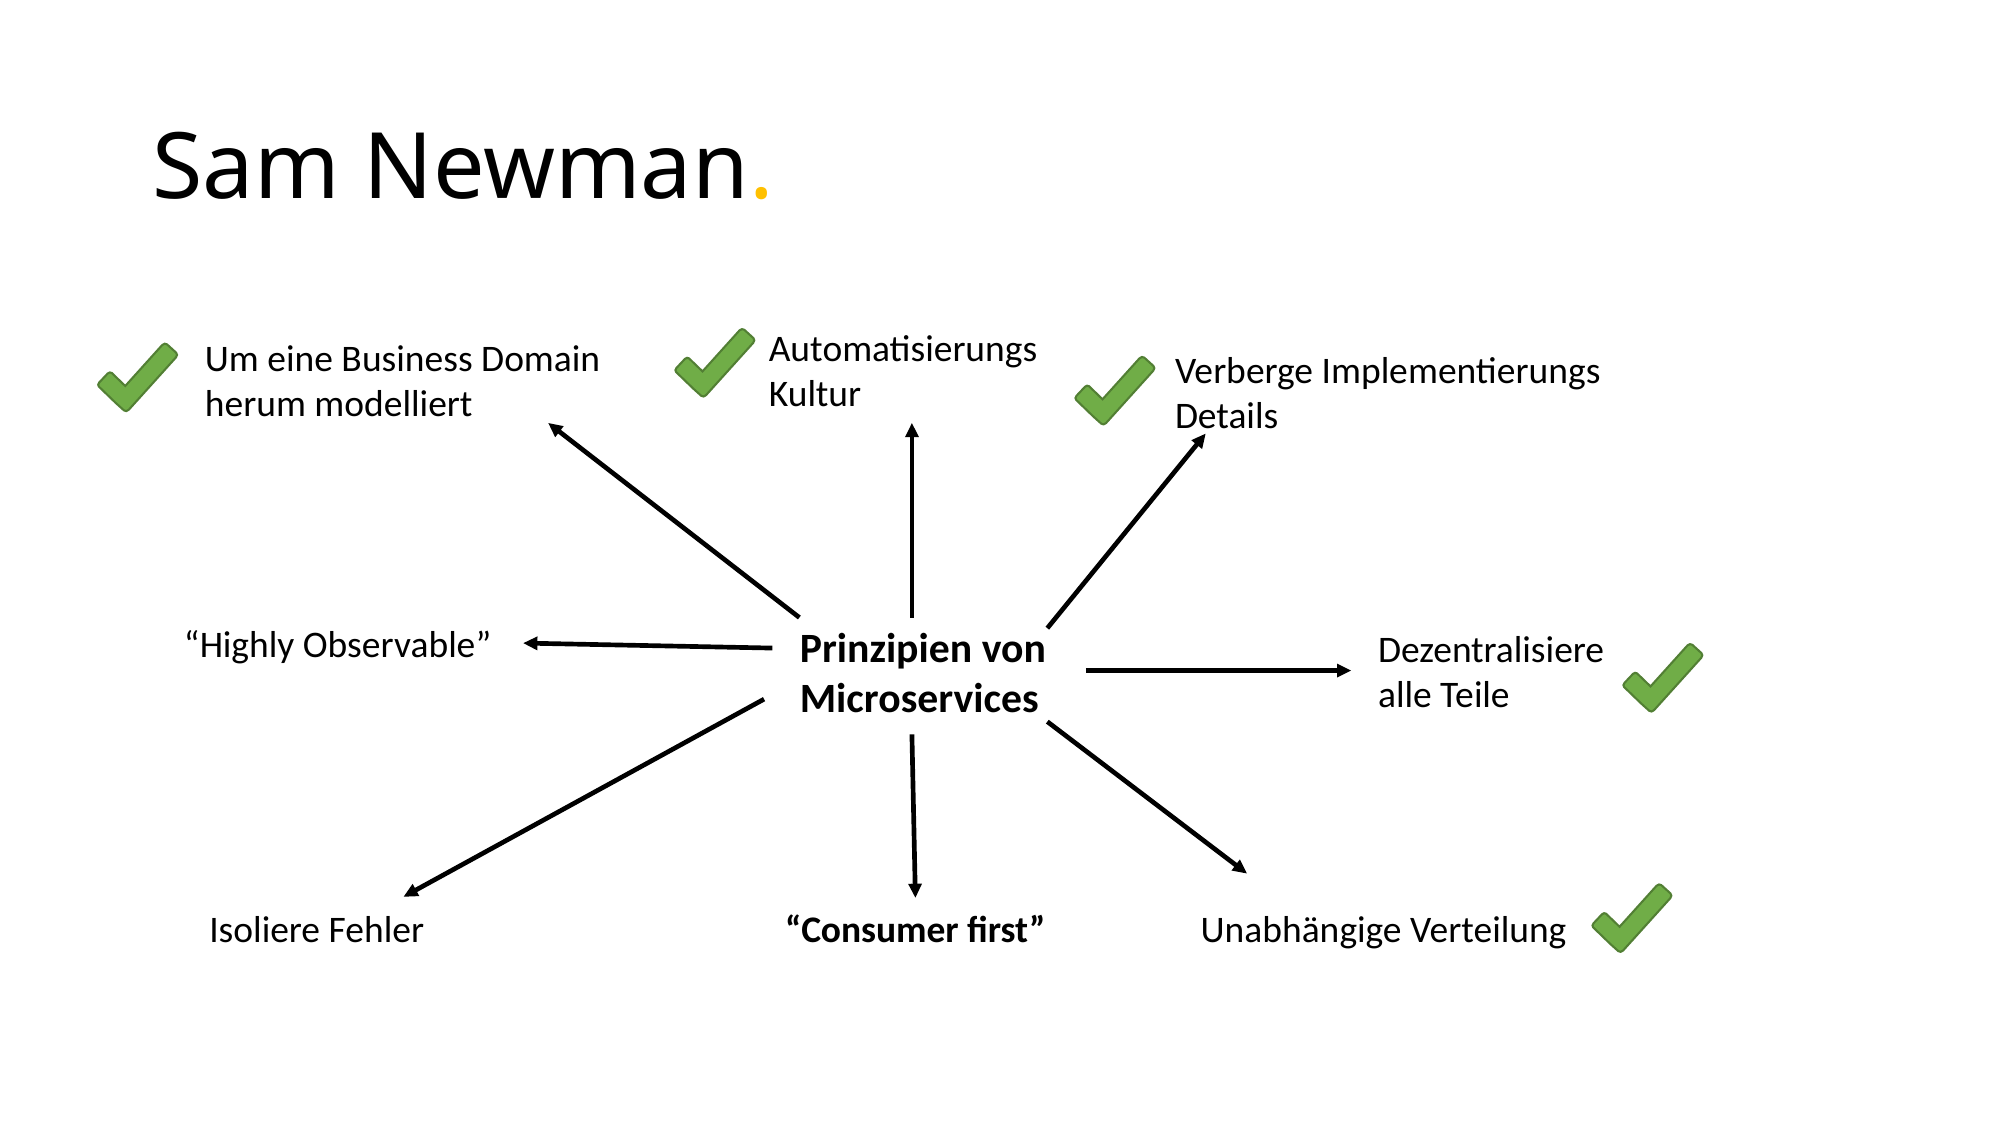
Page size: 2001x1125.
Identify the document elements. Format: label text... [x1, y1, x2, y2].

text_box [1047, 433, 1206, 629]
text_box Prinzipien von Microservices [785, 613, 1071, 729]
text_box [403, 699, 764, 897]
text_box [548, 423, 800, 618]
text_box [523, 643, 773, 648]
text_box [97, 342, 179, 413]
text_box Verberge Implementierungs Details [1160, 338, 1616, 444]
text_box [1047, 721, 1247, 874]
text_box Um eine Business Domain herum modelliert [190, 326, 625, 432]
title Sam Newman. [137, 59, 1863, 278]
text_box Dezentralisiere alle Teile [1363, 617, 1628, 723]
text_box [674, 328, 756, 398]
text_box [1591, 883, 1673, 953]
text_box Isoliere Fehler [194, 897, 440, 958]
text_box “Consumer first” [770, 897, 1061, 958]
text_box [911, 734, 916, 898]
text_box Unabhängige Verteilung [1185, 897, 1591, 958]
text_box “Highly Observable” [169, 612, 507, 673]
text_box [1074, 355, 1156, 426]
text_box [1622, 643, 1704, 713]
text_box Automatisierungs Kultur [753, 317, 1053, 422]
